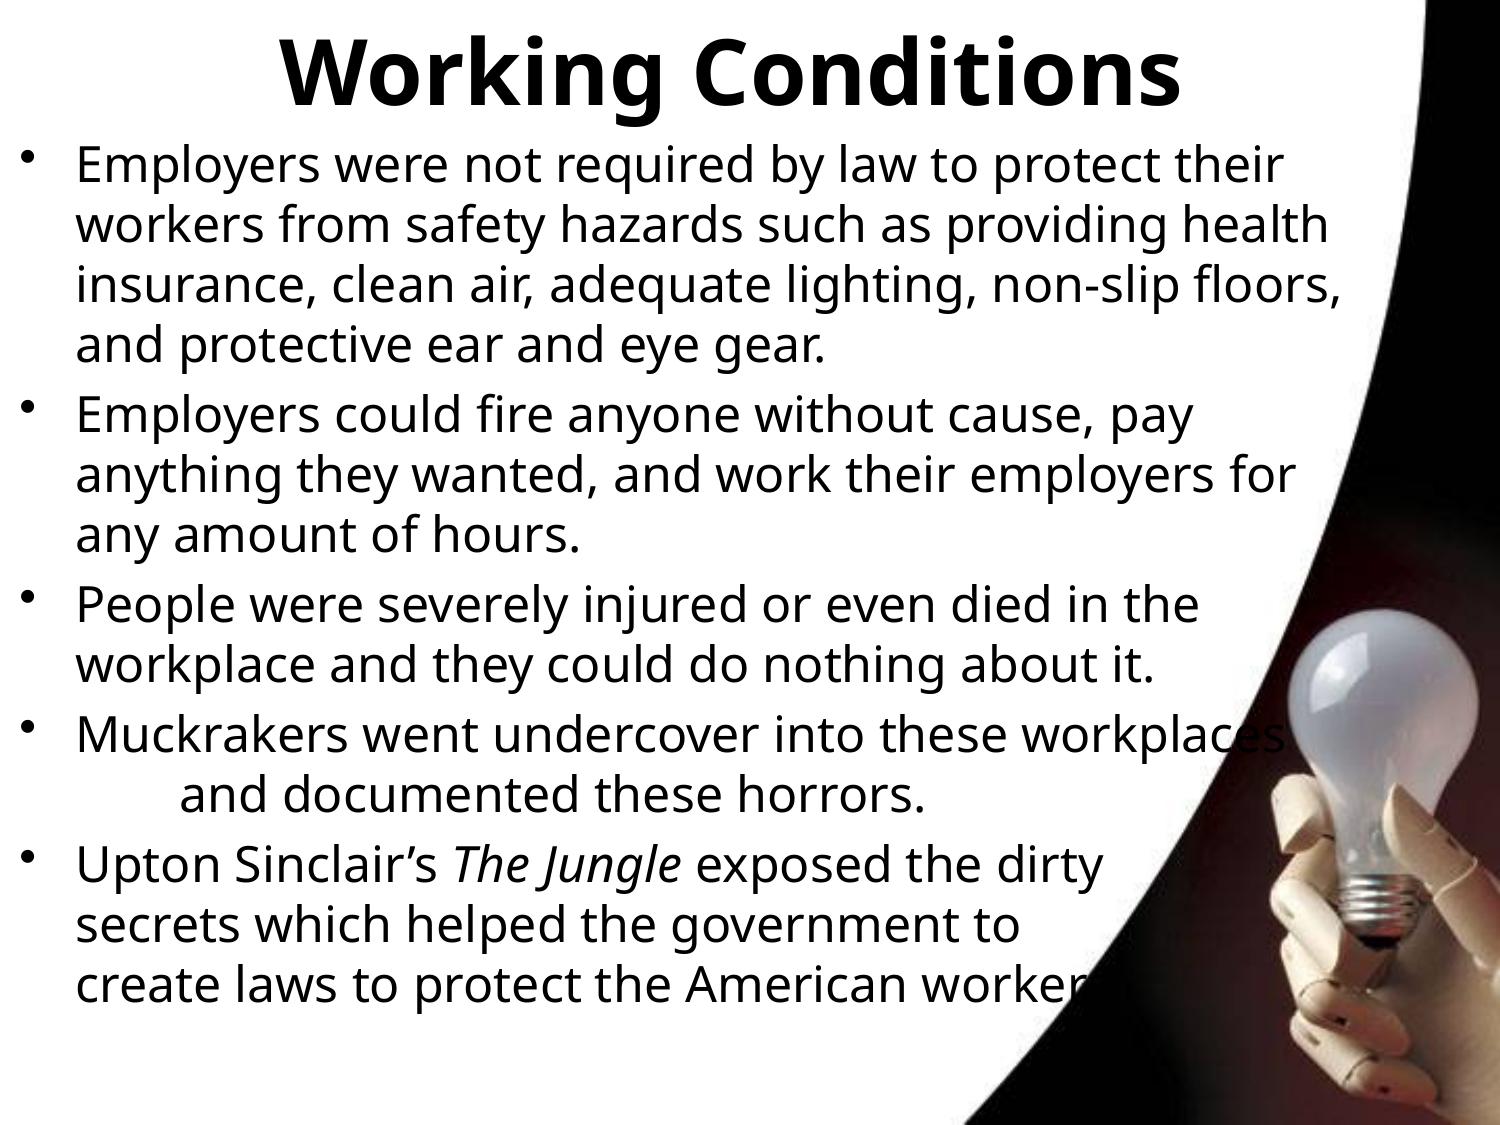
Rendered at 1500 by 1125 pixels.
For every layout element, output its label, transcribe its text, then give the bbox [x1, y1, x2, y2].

list Employers were not required by law to protect their workers from safety hazards such as providing health insurance, clean air, adequate lighting, non-slip floors, and protective ear and eye gear. Employers could fire anyone without cause, pay anything they wanted, and work their employers for any amount of hours. People were severely injured or even died in the workplace and they could do nothing about it. Muckrakers went undercover into these workplaces and documented these horrors. Upton Sinclair’s The Jungle exposed the dirty secrets which helped the government to create laws to protect the American worker. [4, 125, 1380, 1050]
title Working Conditions [13, 0, 1450, 163]
picture [0, 0, 1500, 1125]
